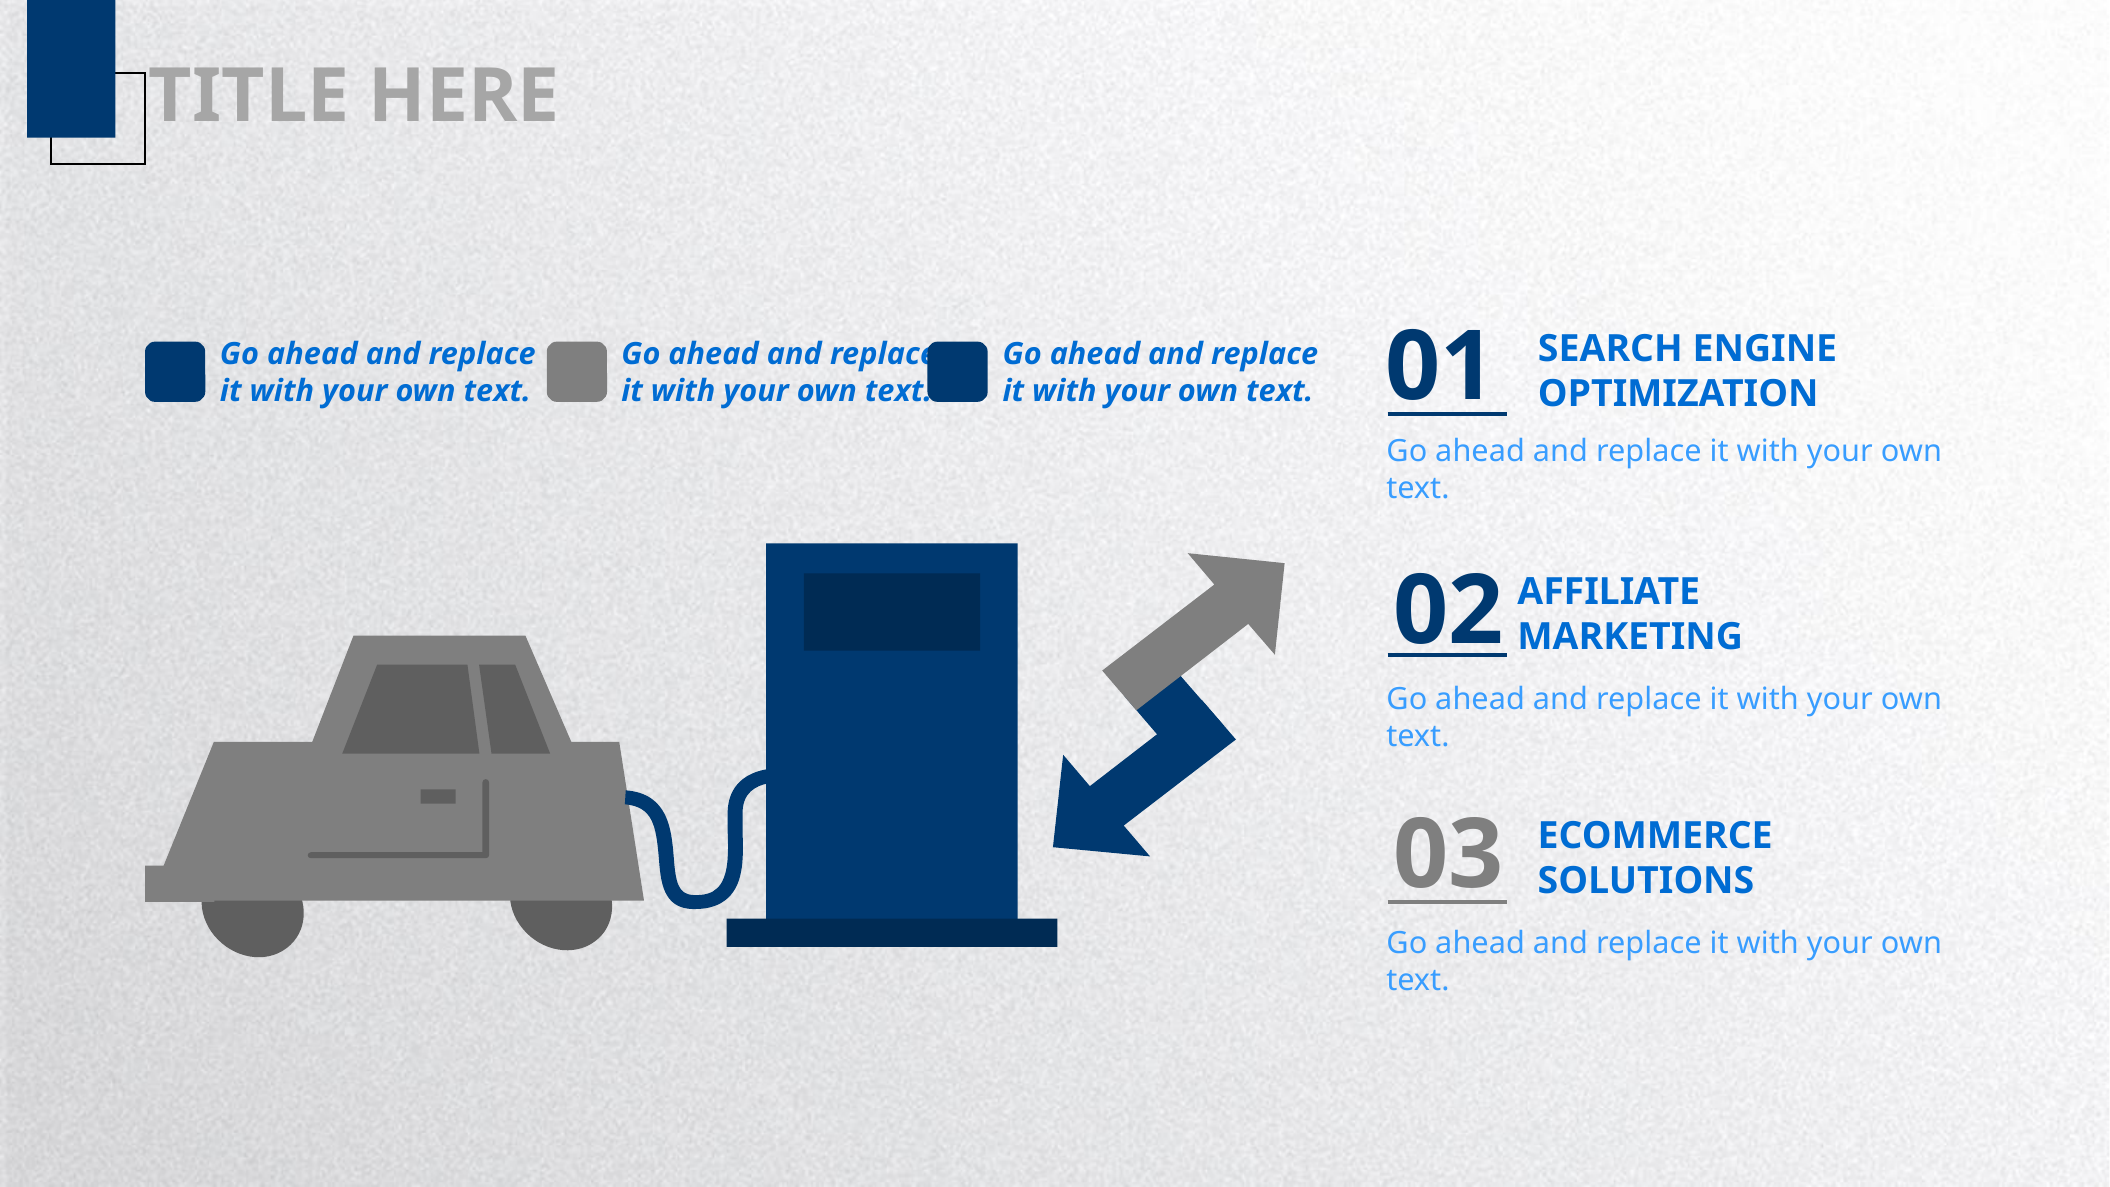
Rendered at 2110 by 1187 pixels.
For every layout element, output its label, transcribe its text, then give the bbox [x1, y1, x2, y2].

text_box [546, 326, 927, 417]
picture [0, 0, 2110, 1187]
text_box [927, 326, 1336, 417]
text_box TITLE HERE [149, 46, 561, 137]
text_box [624, 543, 1058, 947]
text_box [1371, 539, 1958, 762]
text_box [145, 635, 645, 965]
text_box [50, 72, 146, 165]
text_box [26, 0, 116, 139]
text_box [1371, 783, 1958, 1006]
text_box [145, 326, 546, 417]
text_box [1371, 295, 1965, 514]
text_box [1058, 553, 1285, 857]
